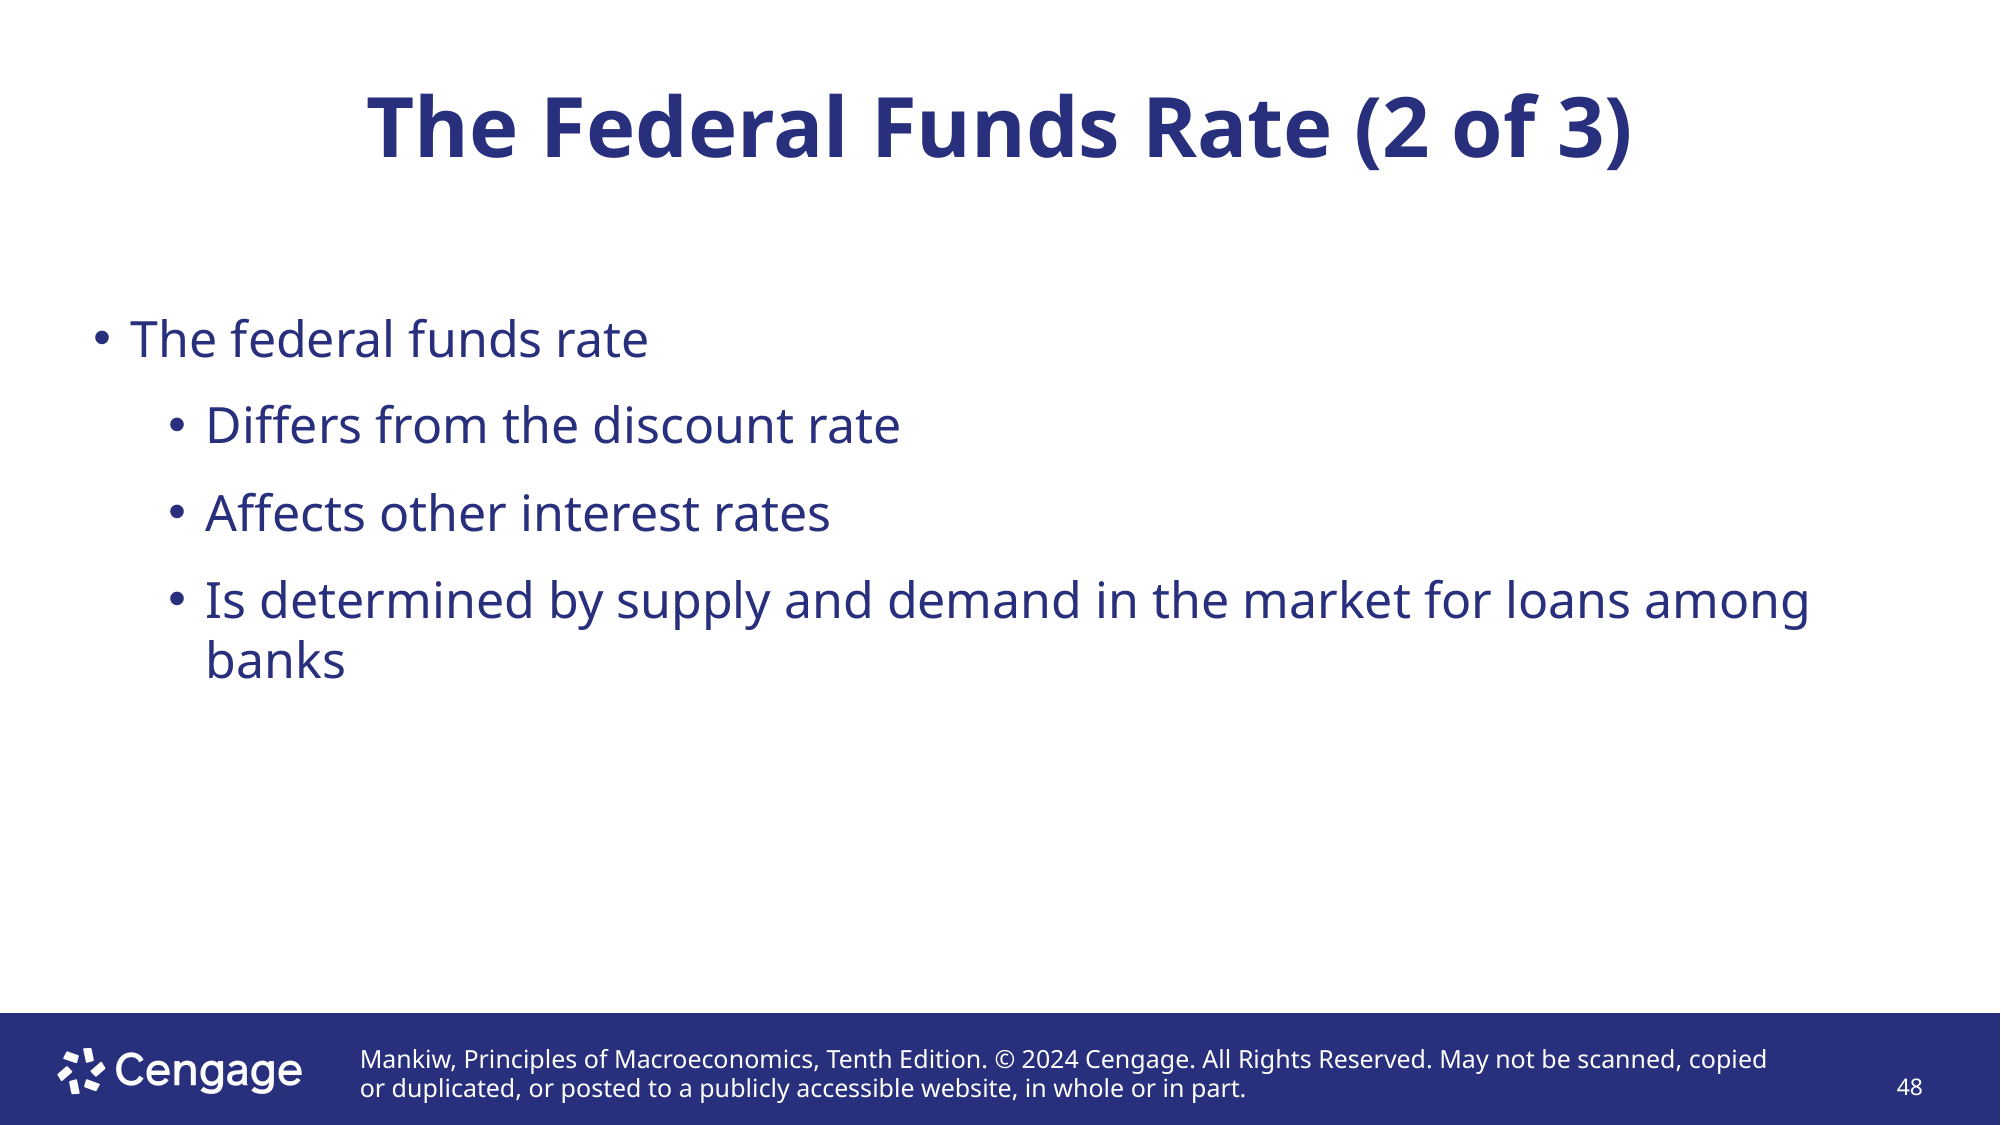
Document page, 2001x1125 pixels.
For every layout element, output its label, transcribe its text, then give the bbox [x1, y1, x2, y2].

picture [30, 1020, 329, 1122]
list The federal funds rate Differs from the discount rate Affects other interest rates Is determined by supply and demand in the market for loans among banks [78, 299, 1923, 1014]
title The Federal Funds Rate (2 of 3) [78, 77, 1923, 278]
